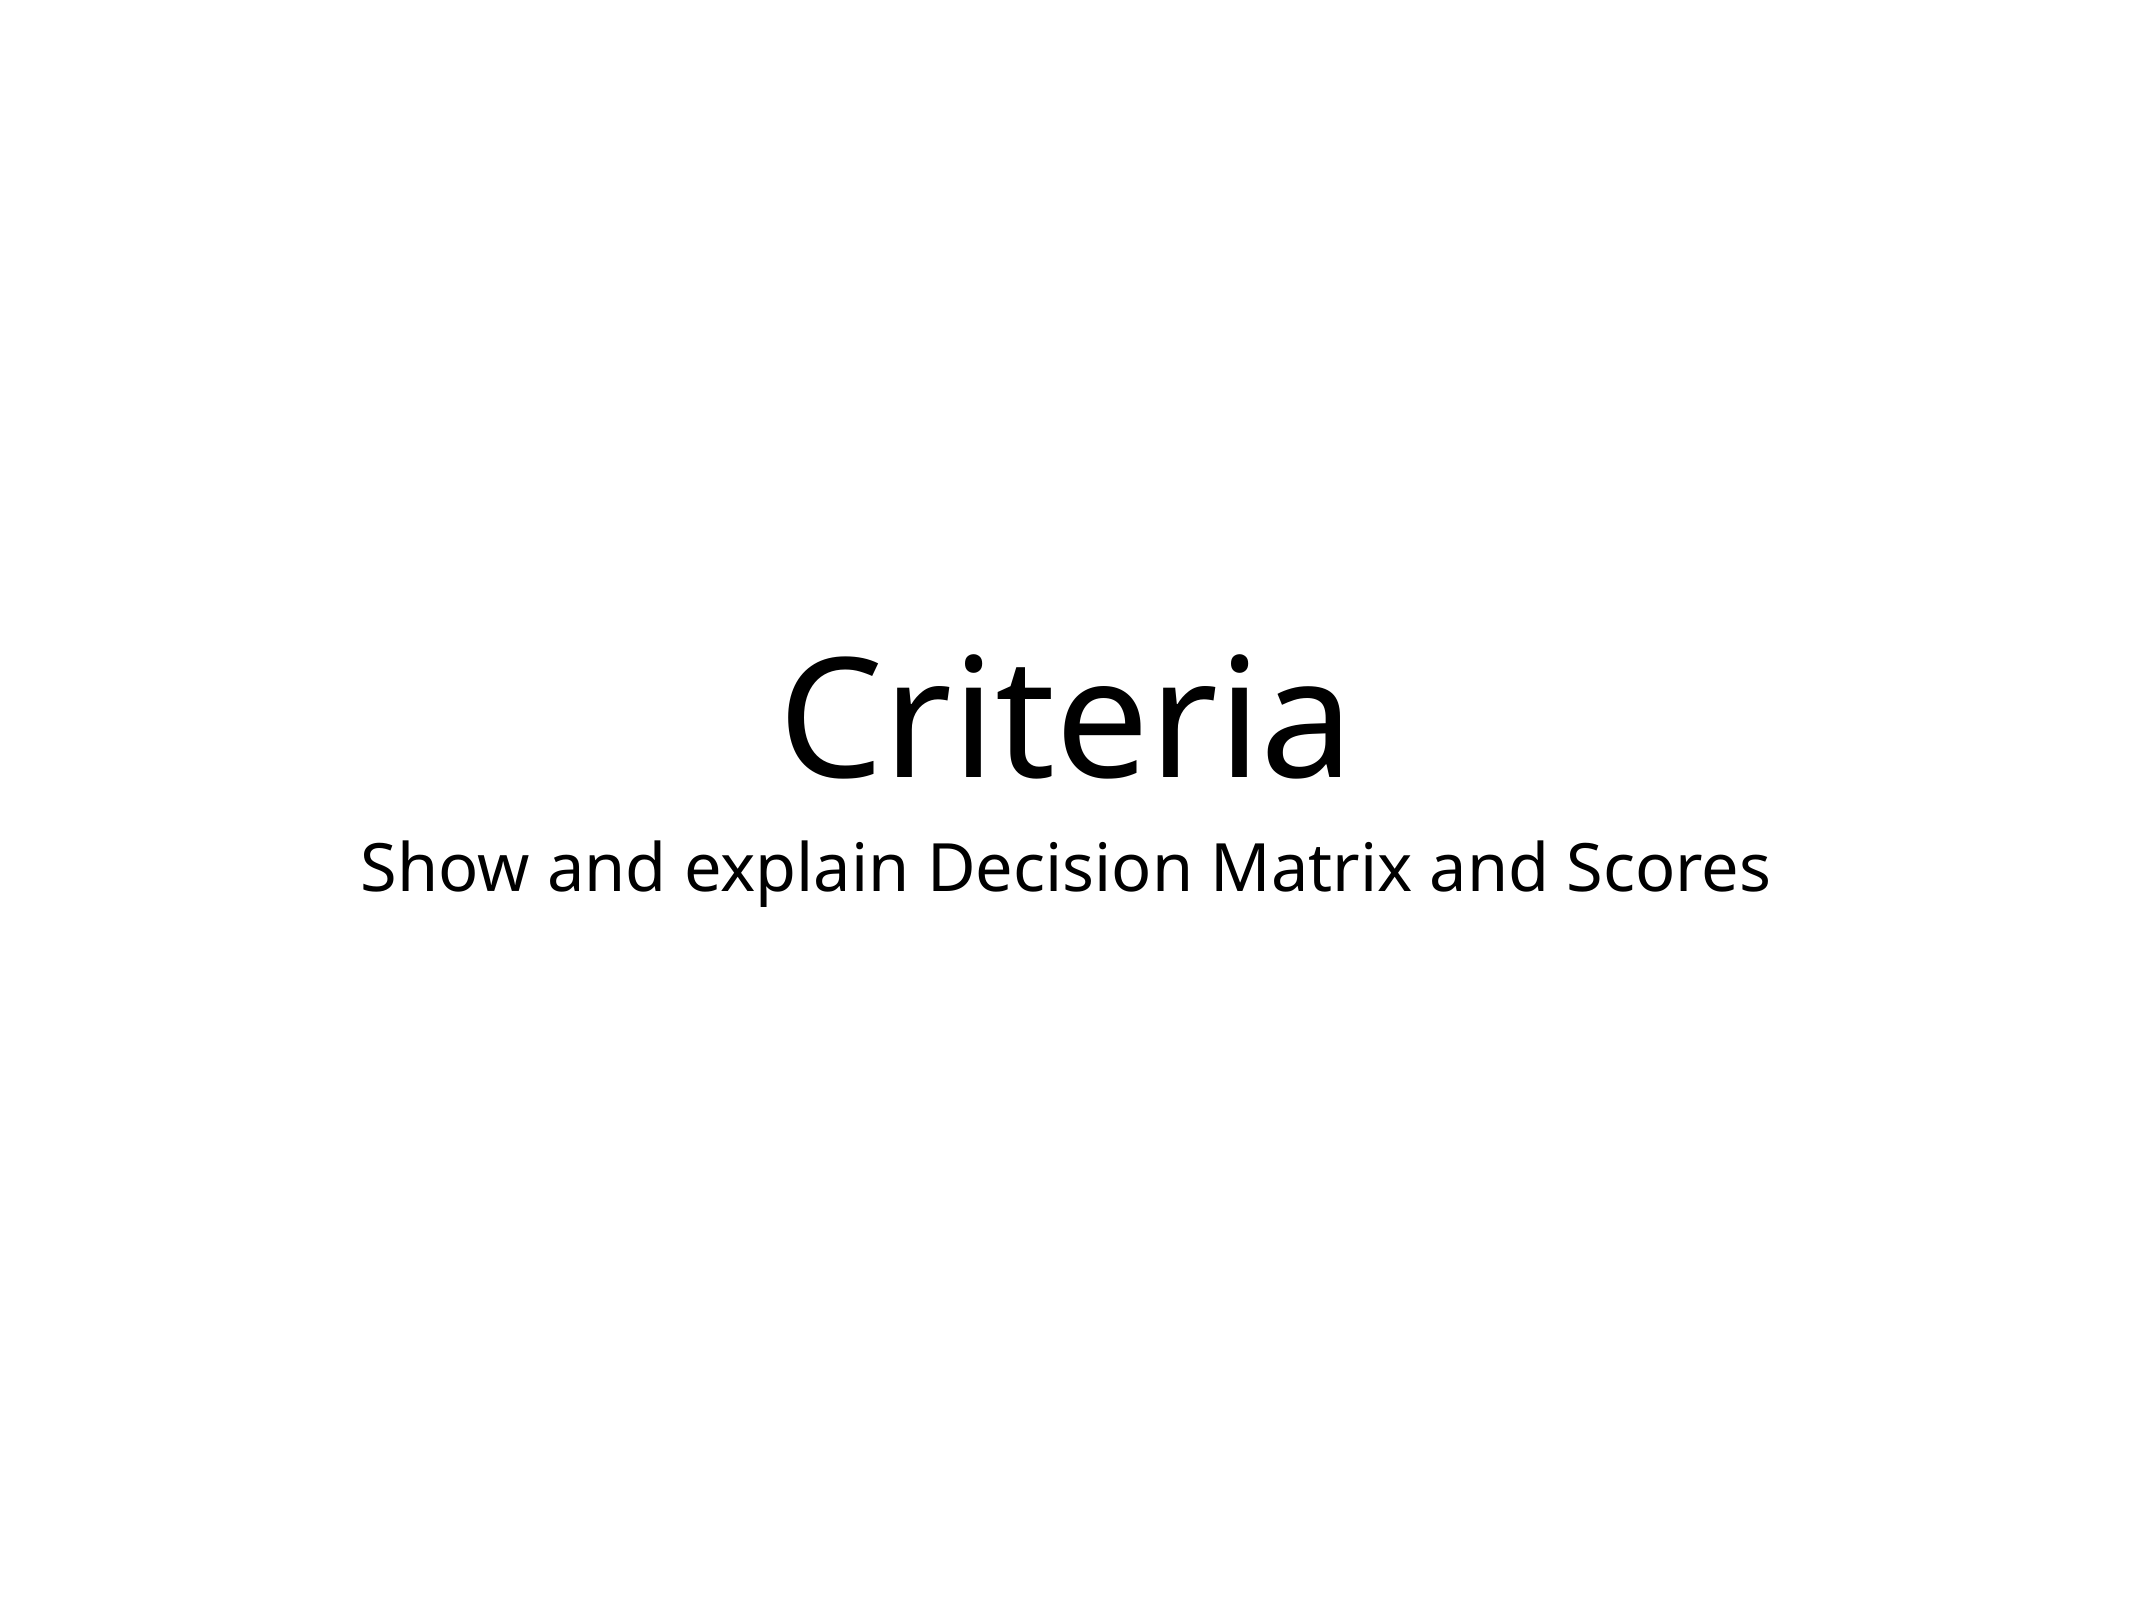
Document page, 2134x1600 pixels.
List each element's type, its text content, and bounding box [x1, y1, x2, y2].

list Show and explain Decision Matrix and Scores [207, 824, 1926, 1011]
title Criteria [207, 268, 1926, 811]
